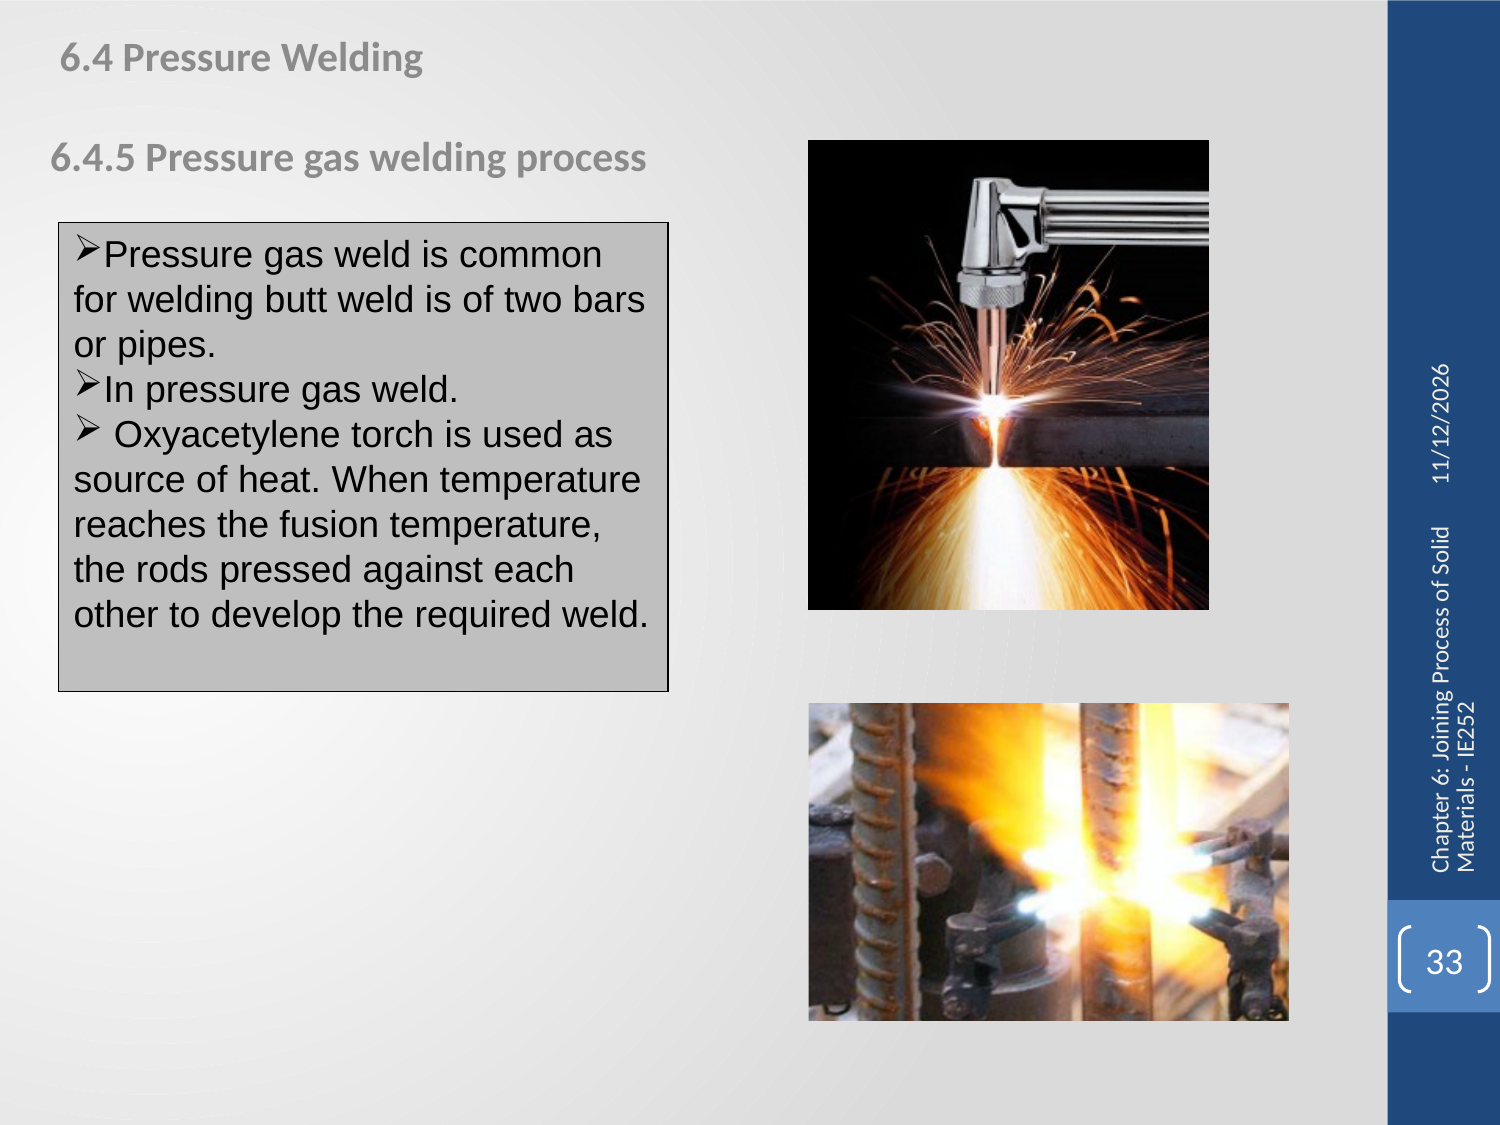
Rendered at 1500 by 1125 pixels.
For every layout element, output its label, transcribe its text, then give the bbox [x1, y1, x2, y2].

footer Chapter 6: Joining Process of Solid Materials - IE252 [1408, 500, 1469, 889]
slide_number 33 [1397, 925, 1492, 994]
text_box Pressure gas weld is common for welding butt weld is of two bars or pipes. In pressure gas weld. Oxyacetylene torch is used as source of heat. When temperature reaches the fusion temperature, the rods pressed against each other to develop the required weld. [58, 222, 668, 692]
text_box 6.4 Pressure Welding 6.4.5 Pressure gas welding process [35, 93, 1311, 188]
picture [808, 140, 1209, 610]
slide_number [1408, 100, 1469, 500]
picture [808, 702, 1290, 1021]
